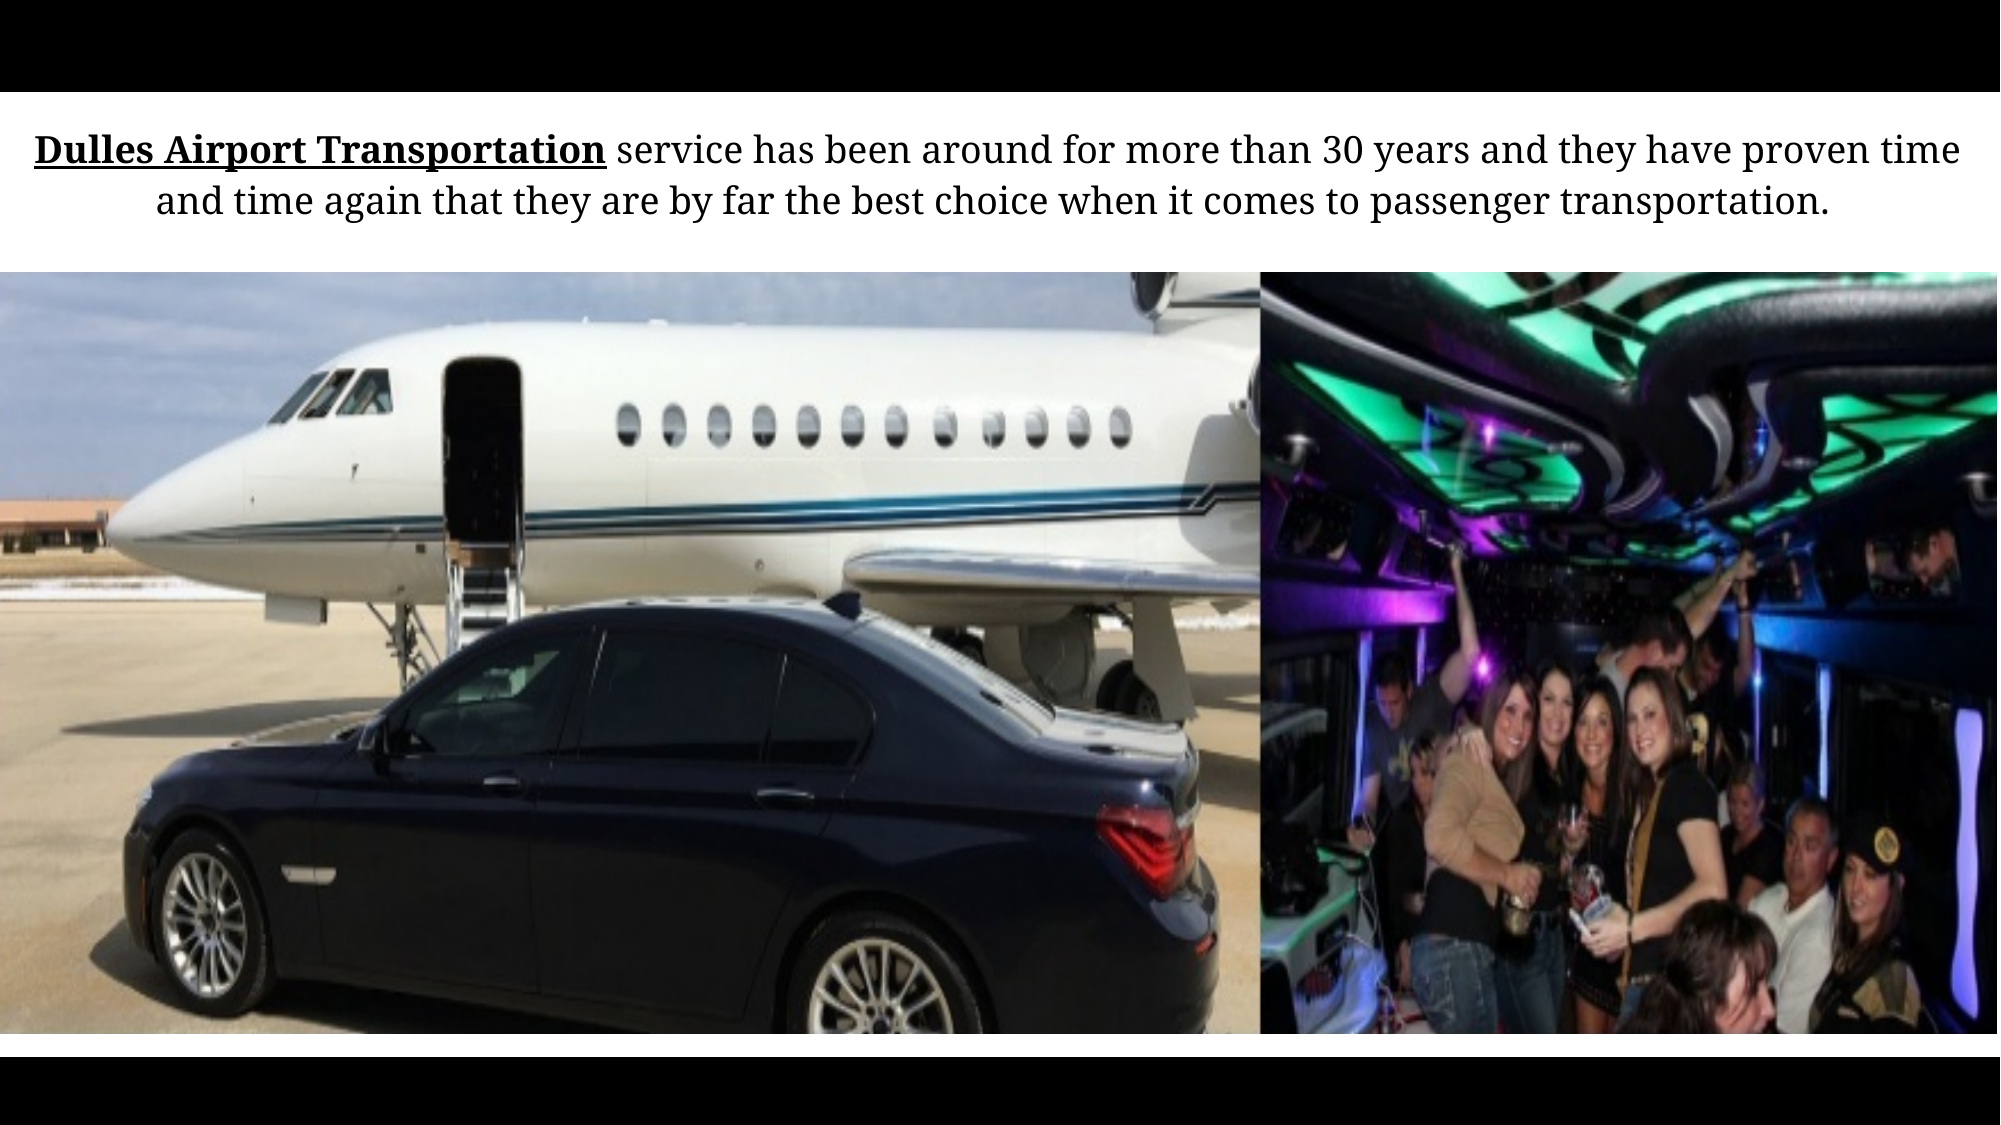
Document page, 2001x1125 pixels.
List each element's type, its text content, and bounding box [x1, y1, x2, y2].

text_box [0, 0, 2000, 92]
picture [0, 272, 1997, 1034]
text_box Dulles Airport Transportation service has been around for more than 30 years and they have proven time and time again that they are by far the best choice when it comes to passenger transportation. [0, 118, 1997, 229]
text_box [0, 1057, 2000, 1125]
